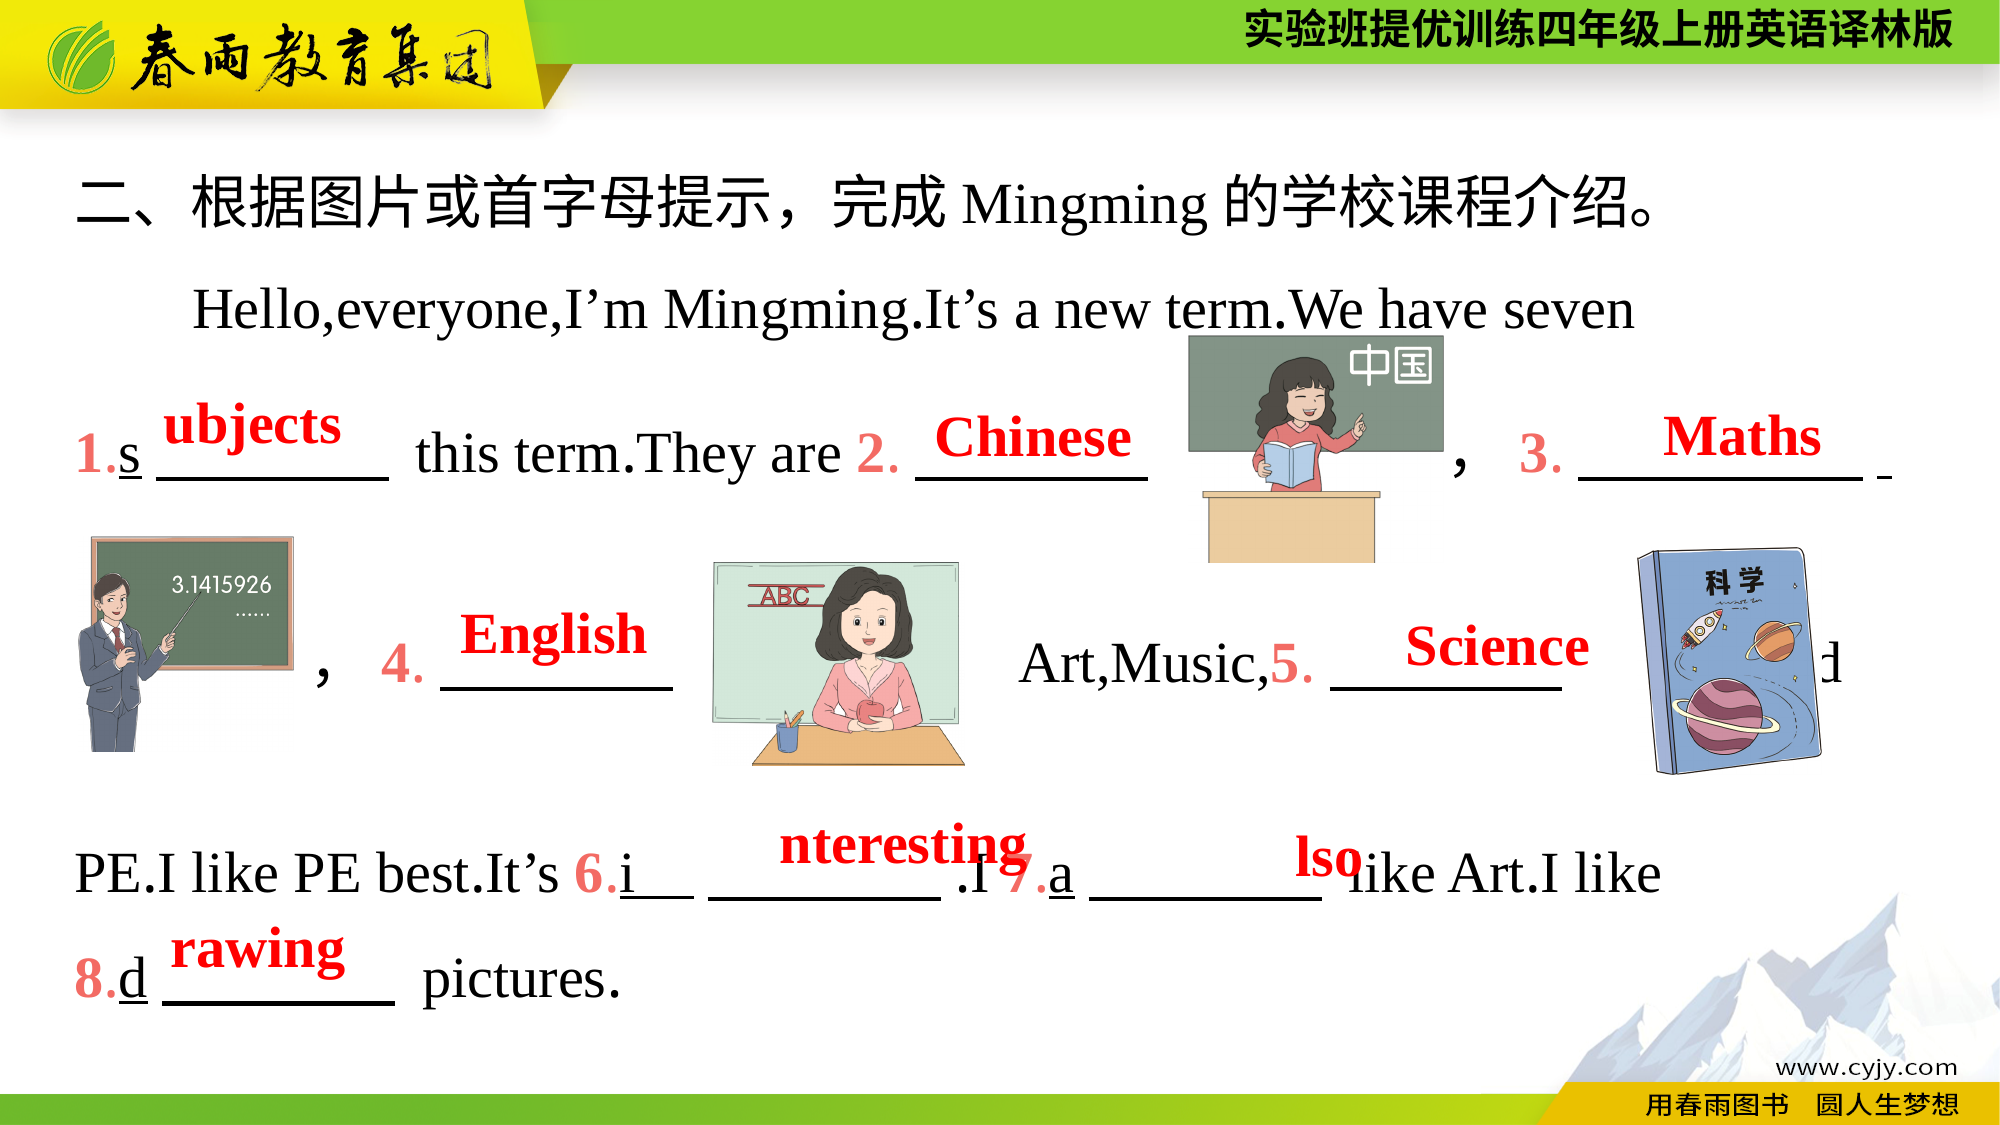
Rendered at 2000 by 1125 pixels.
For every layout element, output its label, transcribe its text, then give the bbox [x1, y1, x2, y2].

text_box Science [1391, 599, 1606, 684]
text_box Chinese [919, 391, 1148, 476]
text_box ubjects [149, 377, 357, 463]
list 二、根据图片或首字母提示，完成Mingming的学校课程介绍。 Hello,everyone,I’m Mingming.It’s a new term.We have seven 1.s this term.They are 2. ，3. . ，4. ，Art,Music,5. and PE.I like PE best.It’s 6.i .I 7.a like Art.I like 8.d pictures. [59, 122, 1944, 1026]
text_box lso [1280, 810, 1379, 896]
text_box rawing [156, 902, 361, 987]
picture [0, 0, 2000, 1125]
text_box English [445, 587, 664, 673]
text_box nteresting [765, 797, 1044, 882]
text_box Maths [1648, 389, 1838, 475]
